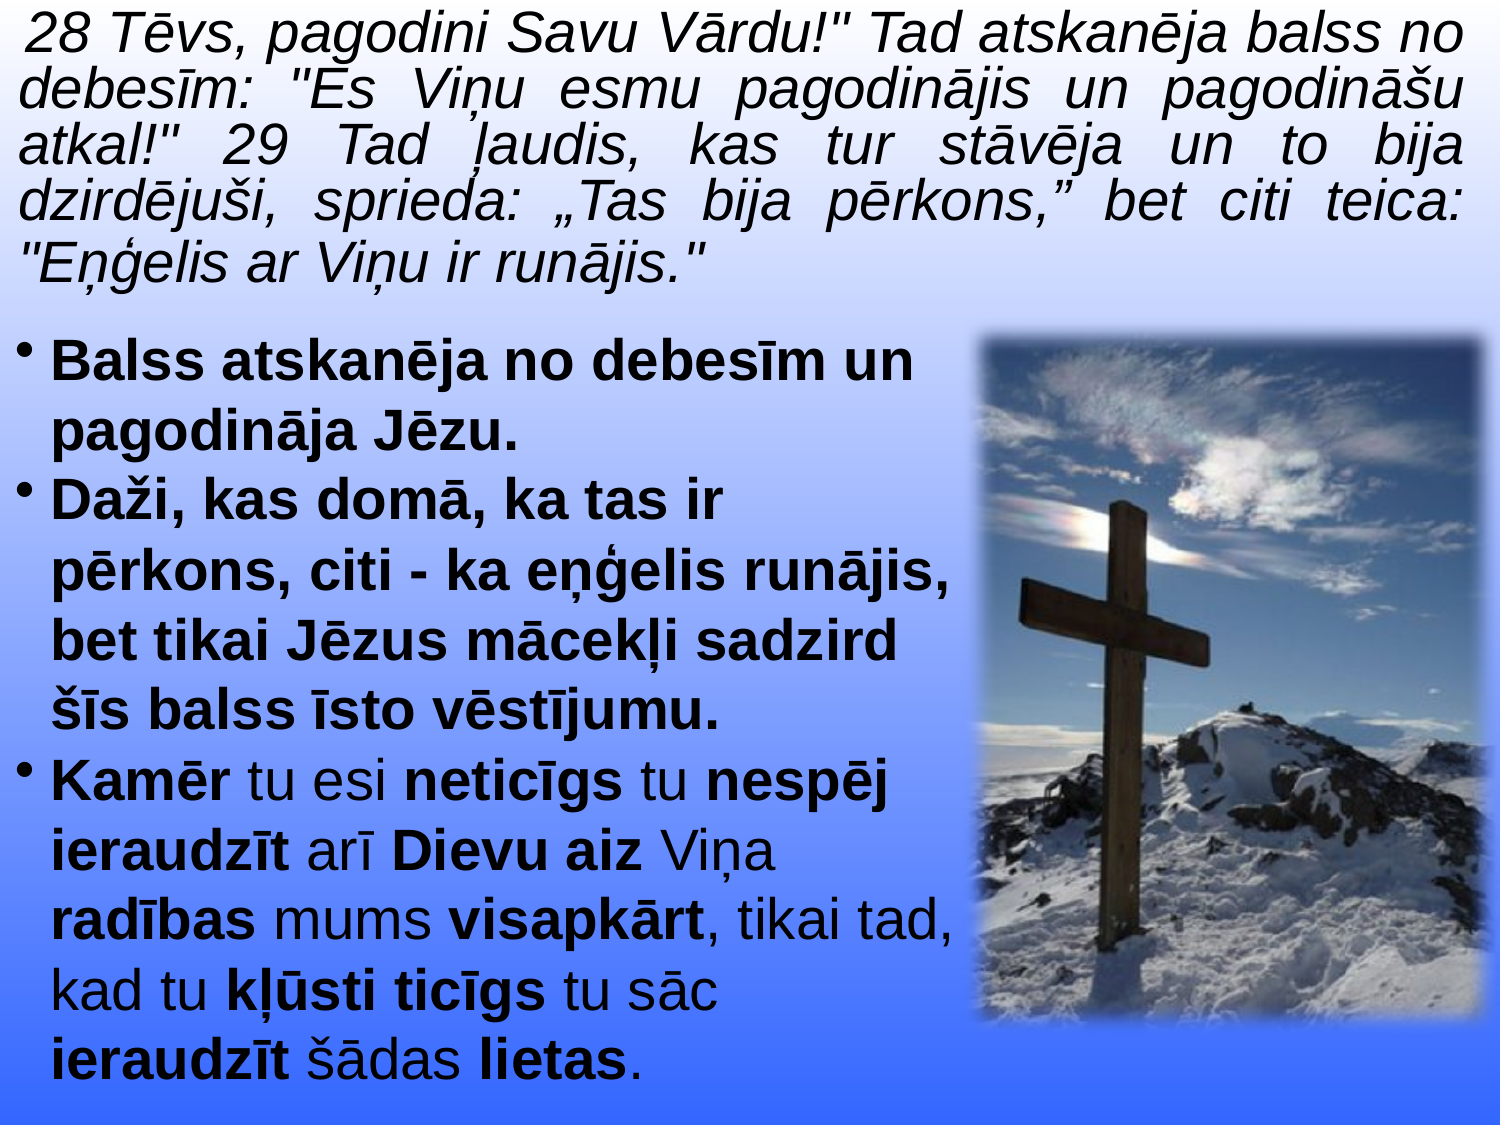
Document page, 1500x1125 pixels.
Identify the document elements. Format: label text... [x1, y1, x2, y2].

text_box Balss atskanēja no debesīm un pagodināja Jēzu. Daži, kas domā, ka tas ir pērkons, citi - ka eņģelis runājis, bet tikai Jēzus mācekļi sadzird šīs balss īsto vēstījumu. Kamēr tu esi neticīgs tu nespēj ieraudzīt arī Dievu aiz Viņa radības mums visapkārt, tikai tad, kad tu kļūsti ticīgs tu sāc ieraudzīt šādas lietas. [0, 314, 975, 1099]
picture [962, 318, 1500, 1036]
list 28 Tēvs, pagodini Savu Vārdu!" Tad atskanēja balss no debesīm: "Es Viņu esmu pagodinājis un pagodināšu atkal!" 29 Tad ļaudis, kas tur stāvēja un to bija dzirdējuši, sprieda: „Tas bija pērkons,” bet citi teica: "Eņģelis ar Viņu ir runājis." [0, 0, 1483, 173]
